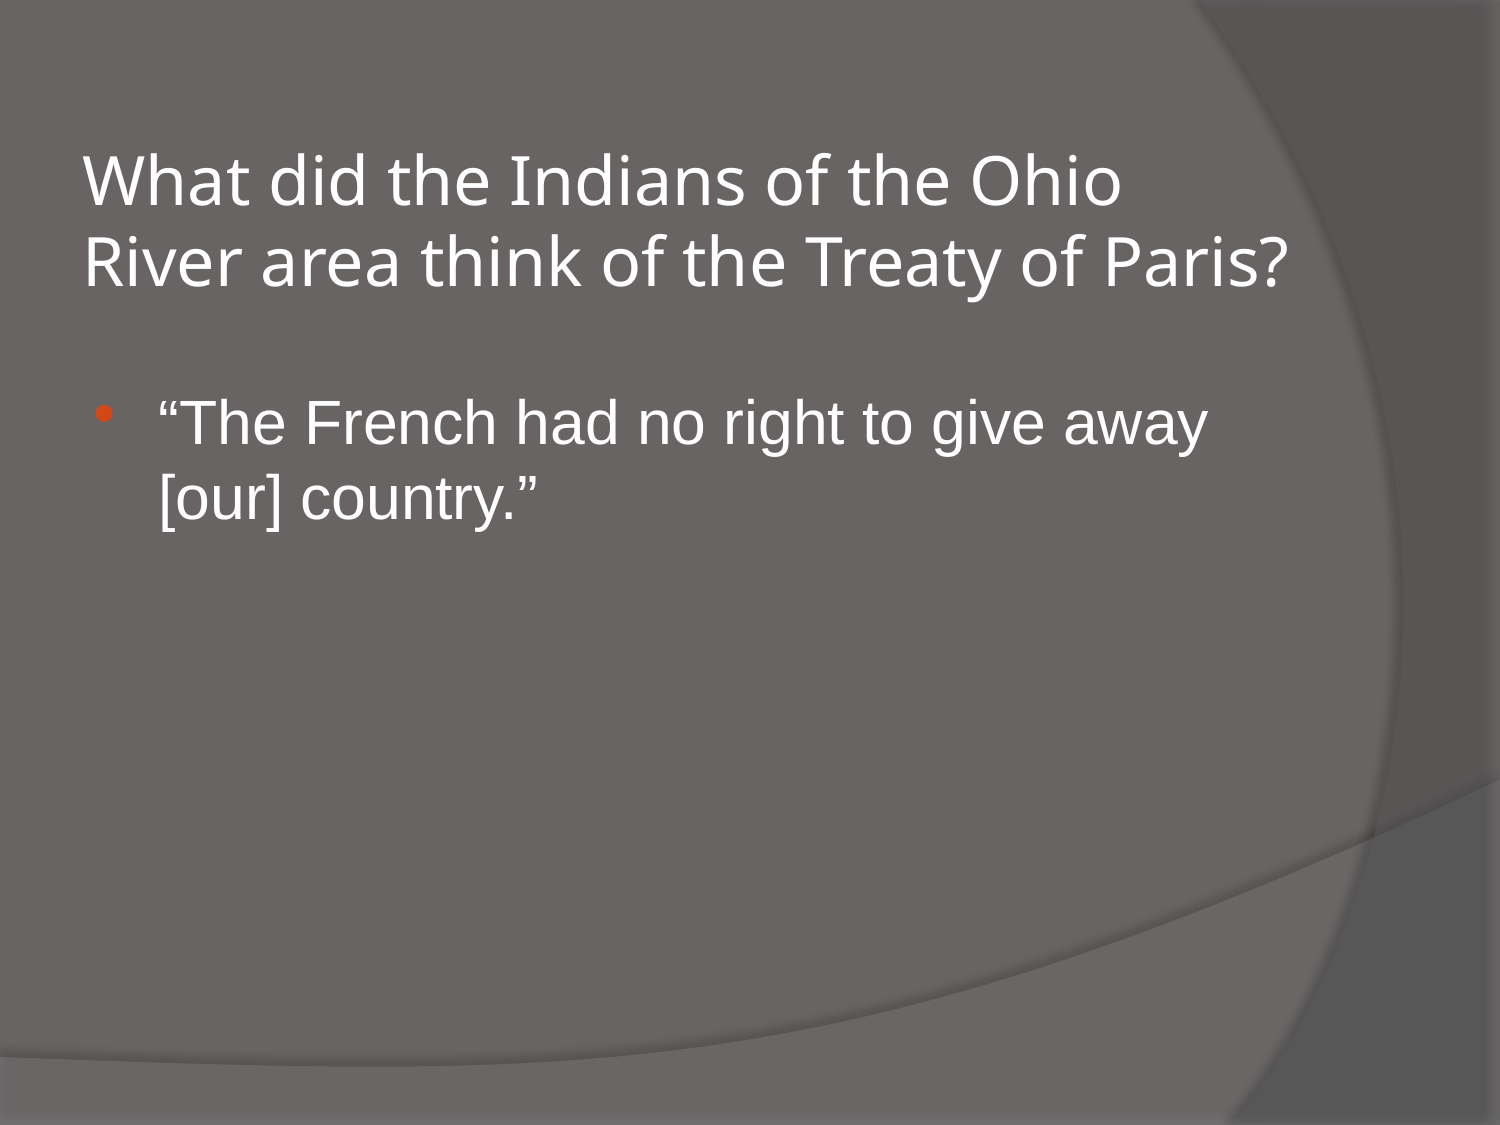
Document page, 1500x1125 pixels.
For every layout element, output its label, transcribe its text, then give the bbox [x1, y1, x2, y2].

list “The French had no right to give away [our] country.” [75, 375, 1300, 1005]
title What did the Indians of the Ohio River area think of the Treaty of Paris? [75, 87, 1300, 350]
